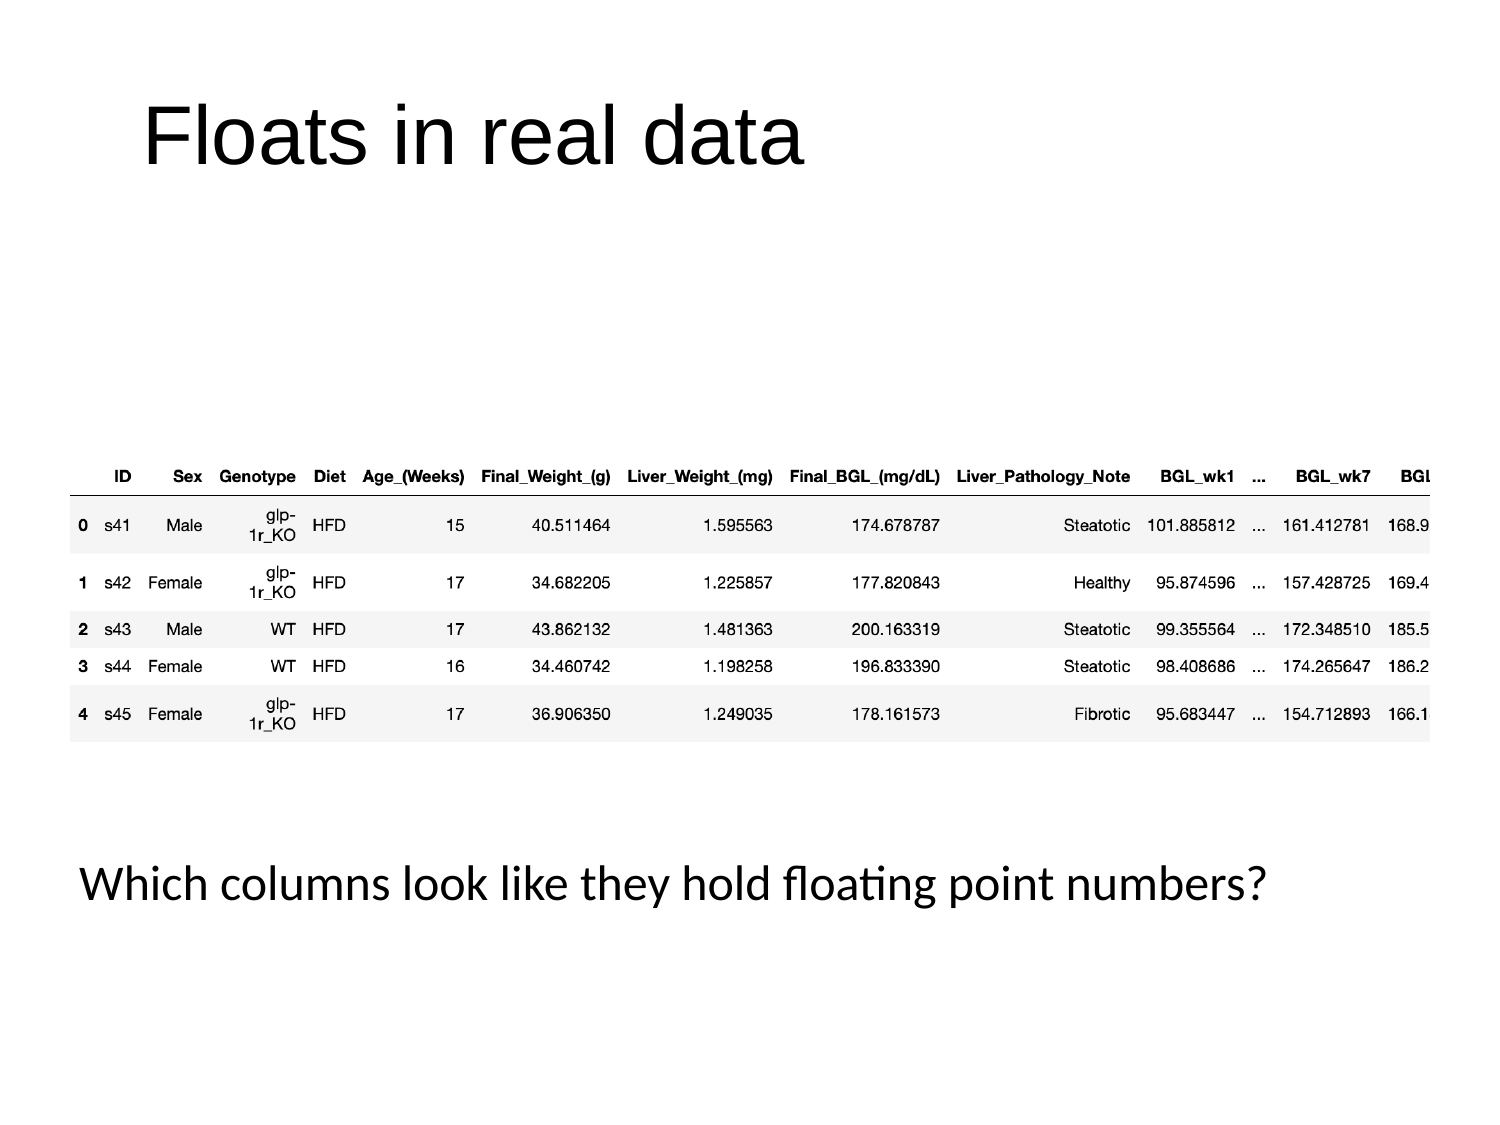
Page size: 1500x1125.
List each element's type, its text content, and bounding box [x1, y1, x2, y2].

text_box Which columns look like they hold floating point numbers? [64, 842, 1284, 918]
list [58, 449, 1442, 755]
text_box Floats in real data [128, 84, 1422, 303]
